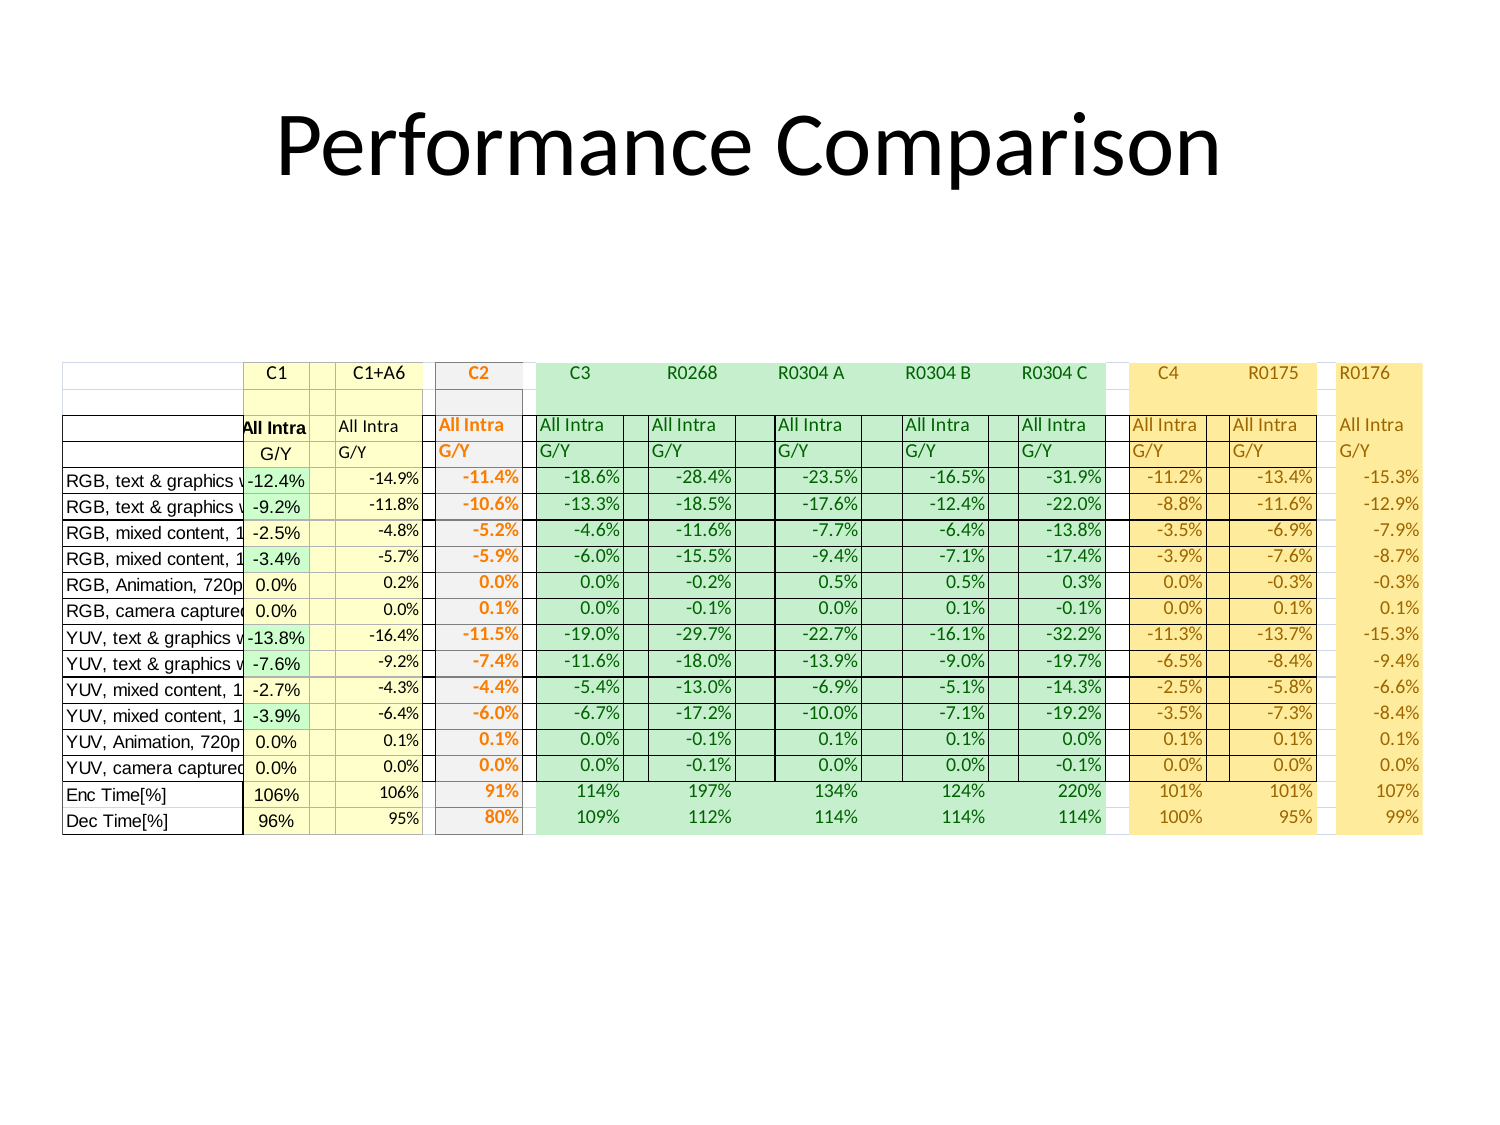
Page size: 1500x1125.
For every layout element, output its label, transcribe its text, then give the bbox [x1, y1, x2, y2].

picture [62, 362, 1424, 836]
title Performance Comparison [75, 45, 1425, 233]
